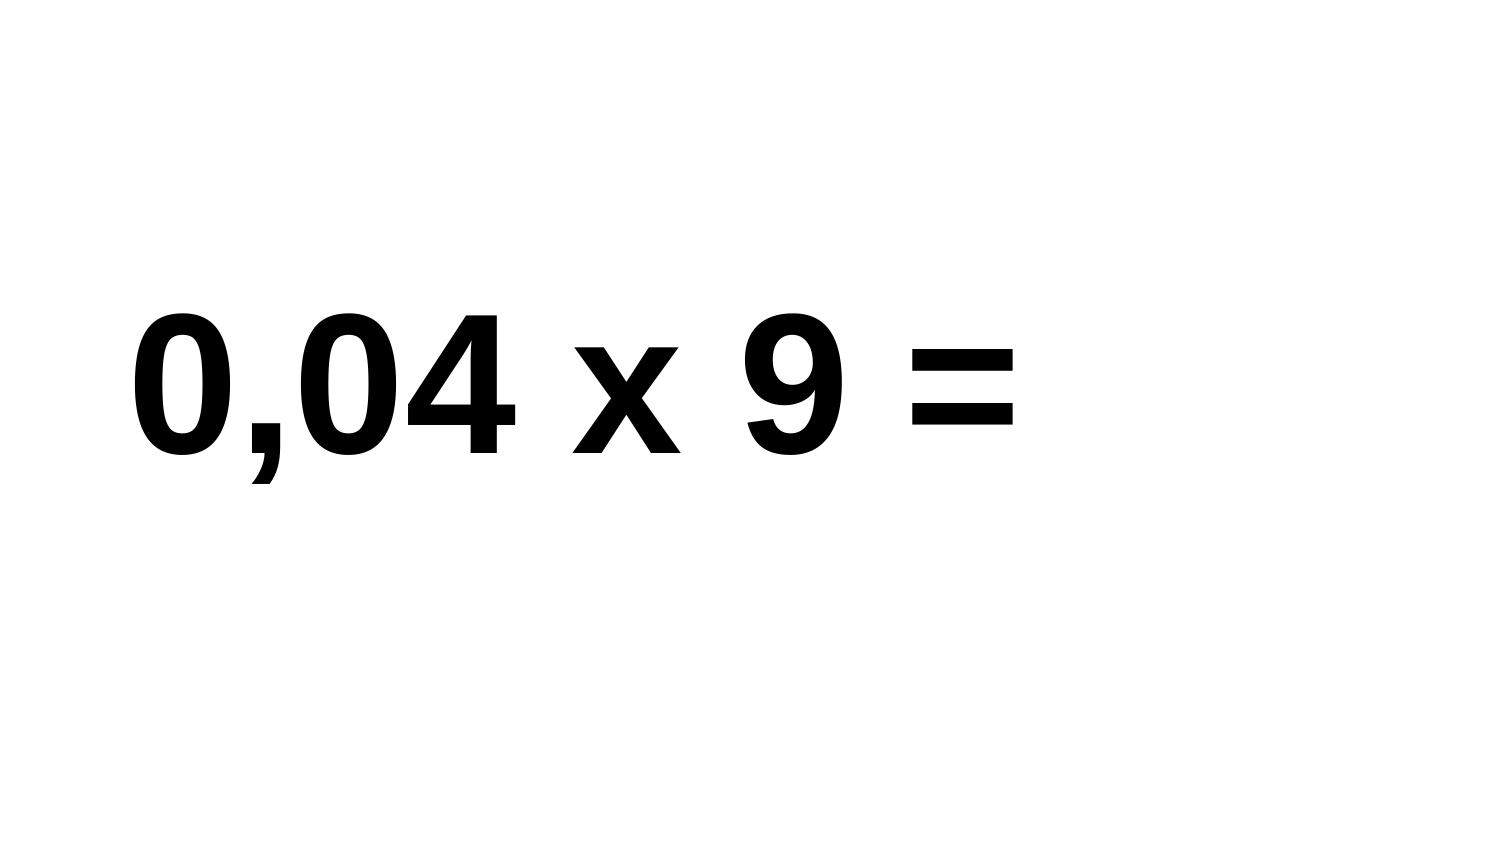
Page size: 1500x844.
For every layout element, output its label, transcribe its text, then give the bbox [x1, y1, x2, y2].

text_box 0,04 x 9 = [112, 318, 1388, 509]
